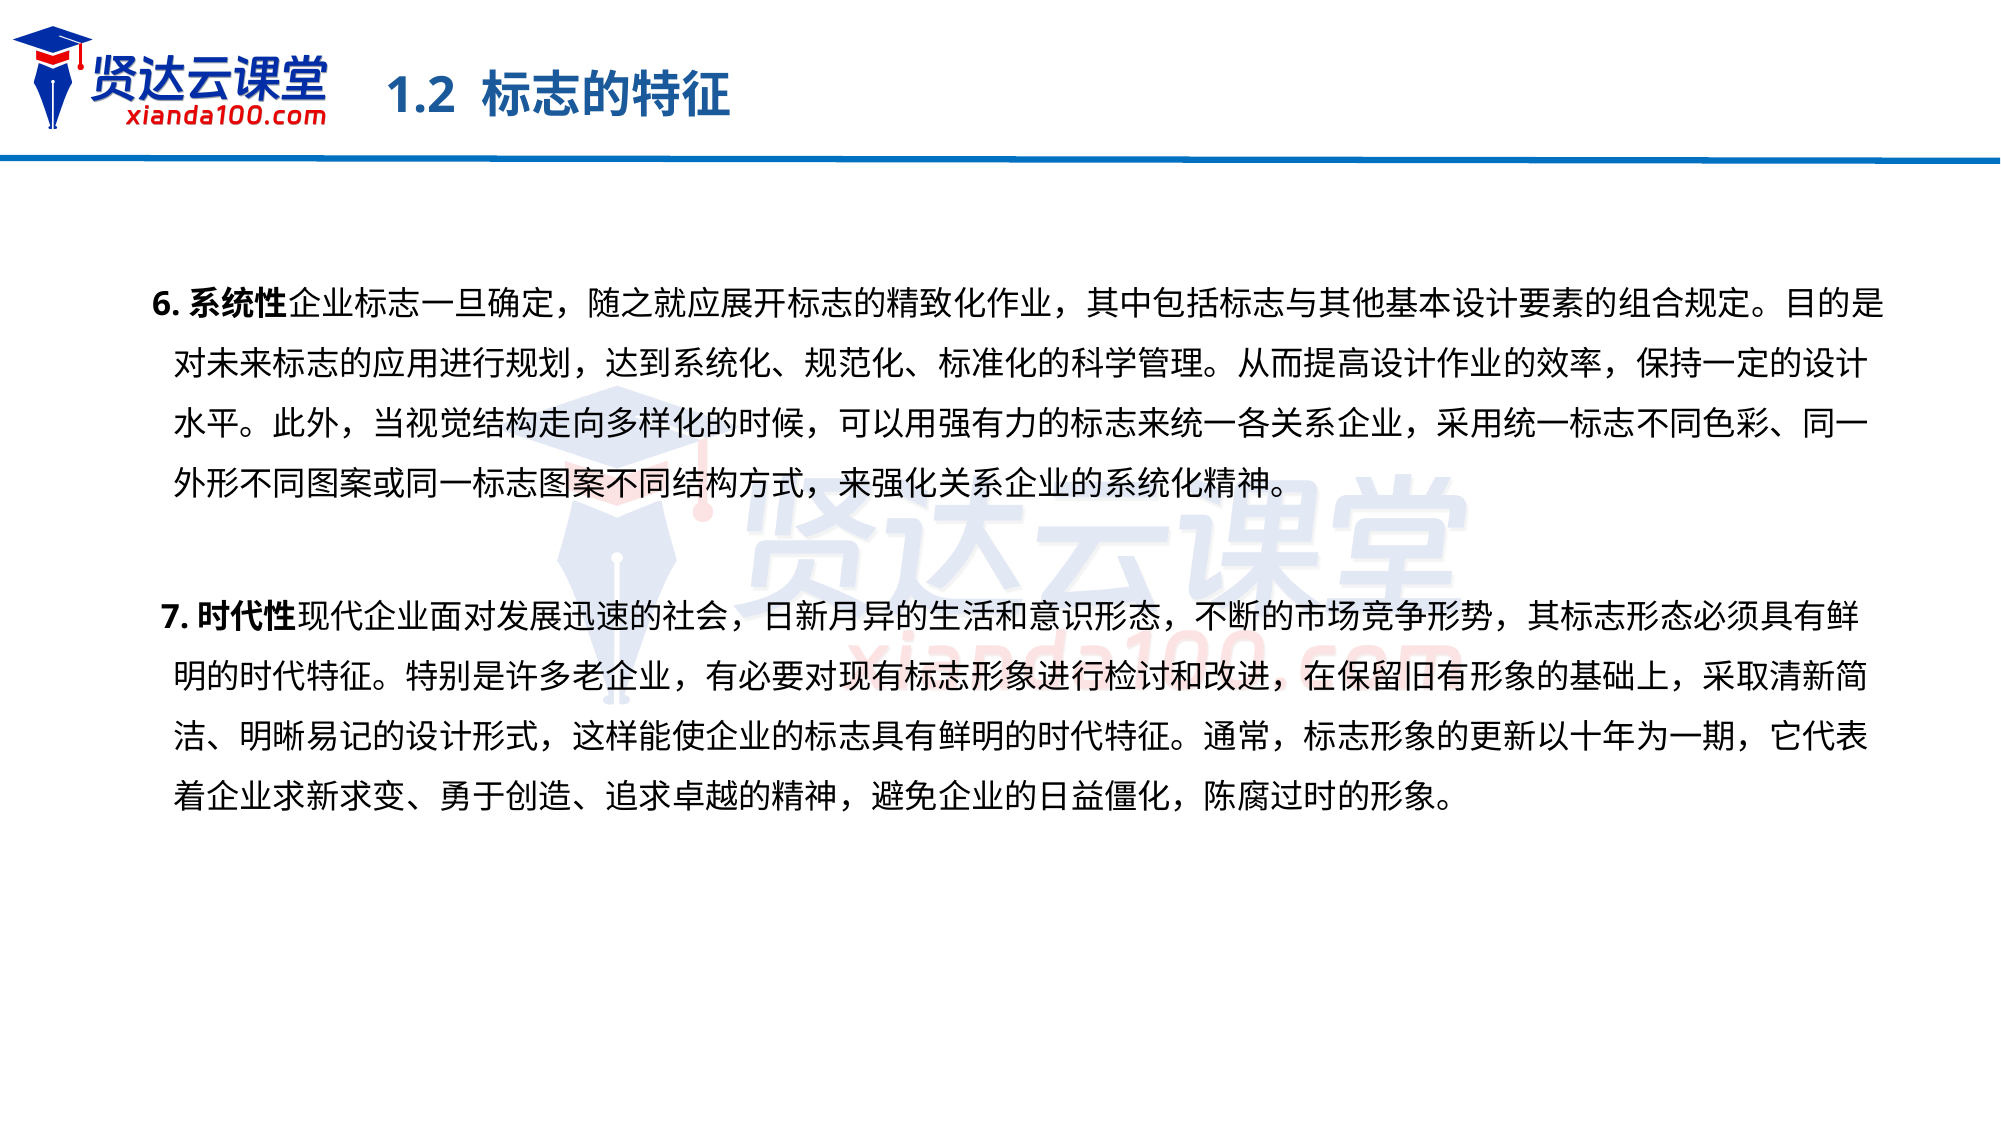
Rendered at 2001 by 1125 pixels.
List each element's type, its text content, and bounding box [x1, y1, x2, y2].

picture [0, 7, 353, 155]
text_box 1.2 标志的特征 [370, 54, 1007, 130]
text_box 6.系统性企业标志一旦确定，随之就应展开标志的精致化作业，其中包括标志与其他基本设计要素的组合规定。目的是对未来标志的应用进行规划，达到系统化、规范化、标准化的科学管理。从而提高设计作业的效率，保持一定的设计水平。此外，当视觉结构走向多样化的时候，可以用强有力的标志来统一各关系企业，采用统一标志不同色彩、同一外形不同图案或同一标志图案不同结构方式，来强化关系企业的系统化精神。 7.时代性现代企业面对发展迅速的社会，日新月异的生活和意识形态，不断的市场竞争形势，其标志形态必须具有鲜明的时代特征。特别是许多老企业，有必要对现有标志形象进行检讨和改进，在保留旧有形象的基础上，采取清新简洁、明晰易记的设计形式，这样能使企业的标志具有鲜明的时代特征。通常，标志形象的更新以十年为一期，它代表着企业求新求变、勇于创造、追求卓越的精神，避免企业的日益僵化，陈腐过时的形象。 [102, 255, 1903, 998]
